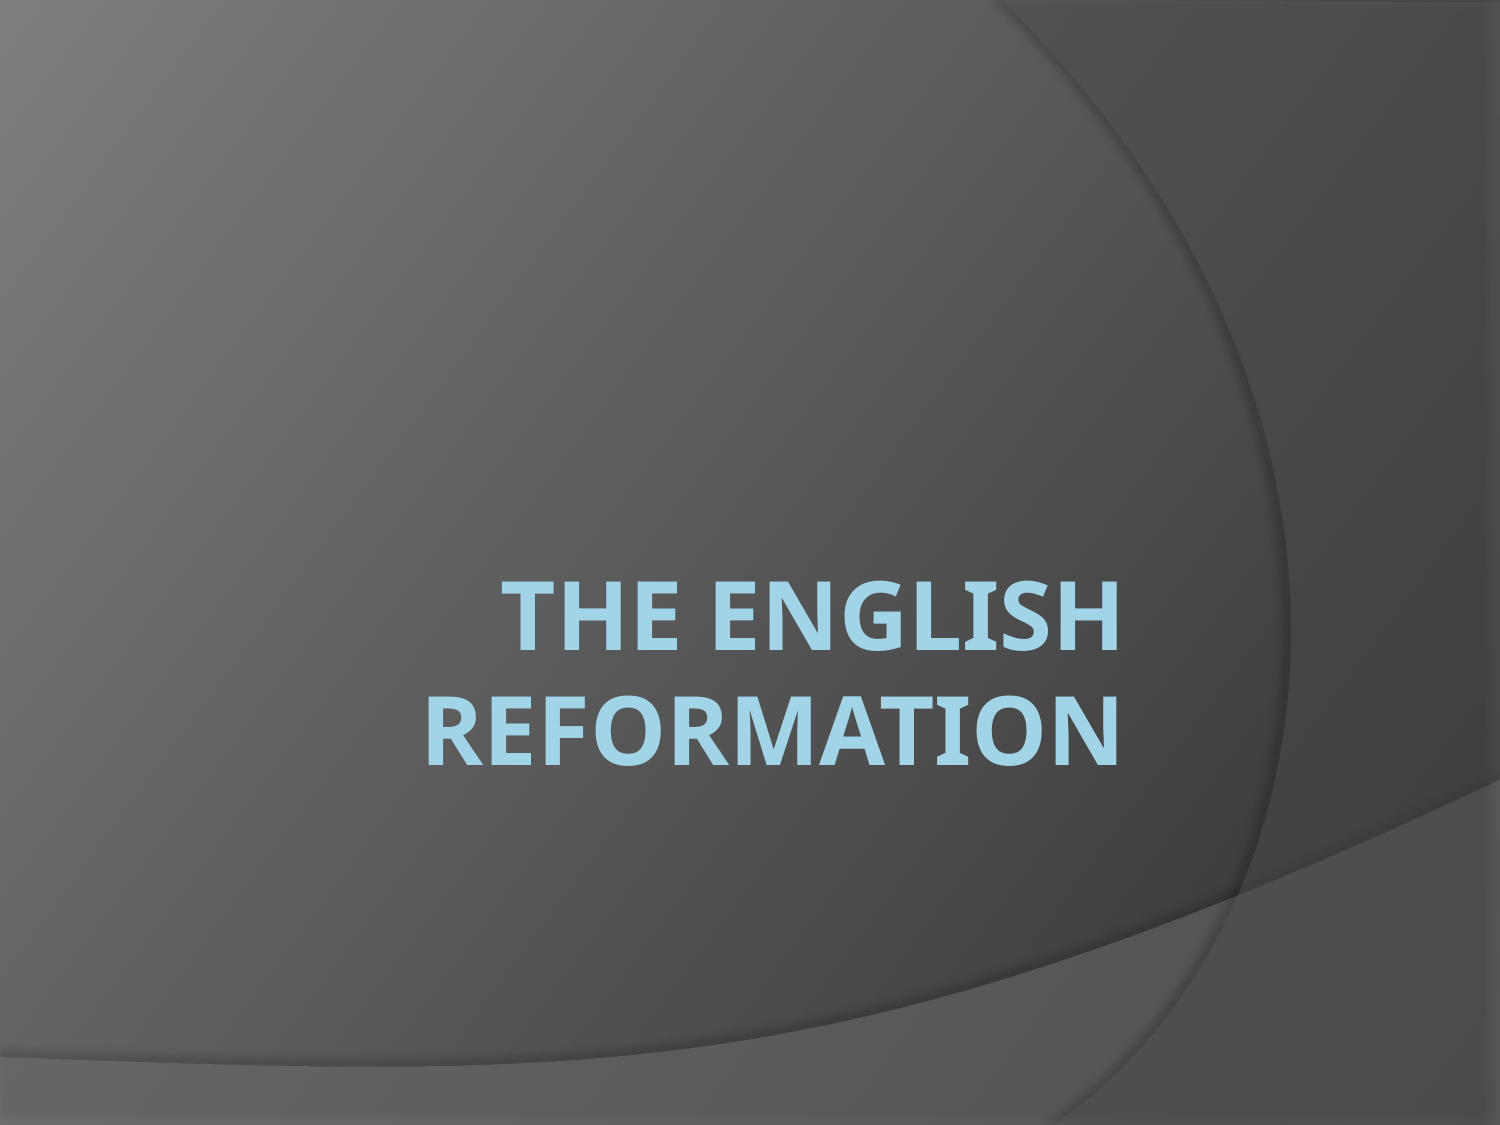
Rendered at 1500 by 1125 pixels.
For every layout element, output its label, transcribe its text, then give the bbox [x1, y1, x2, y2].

title The English Reformation [70, 547, 1134, 925]
